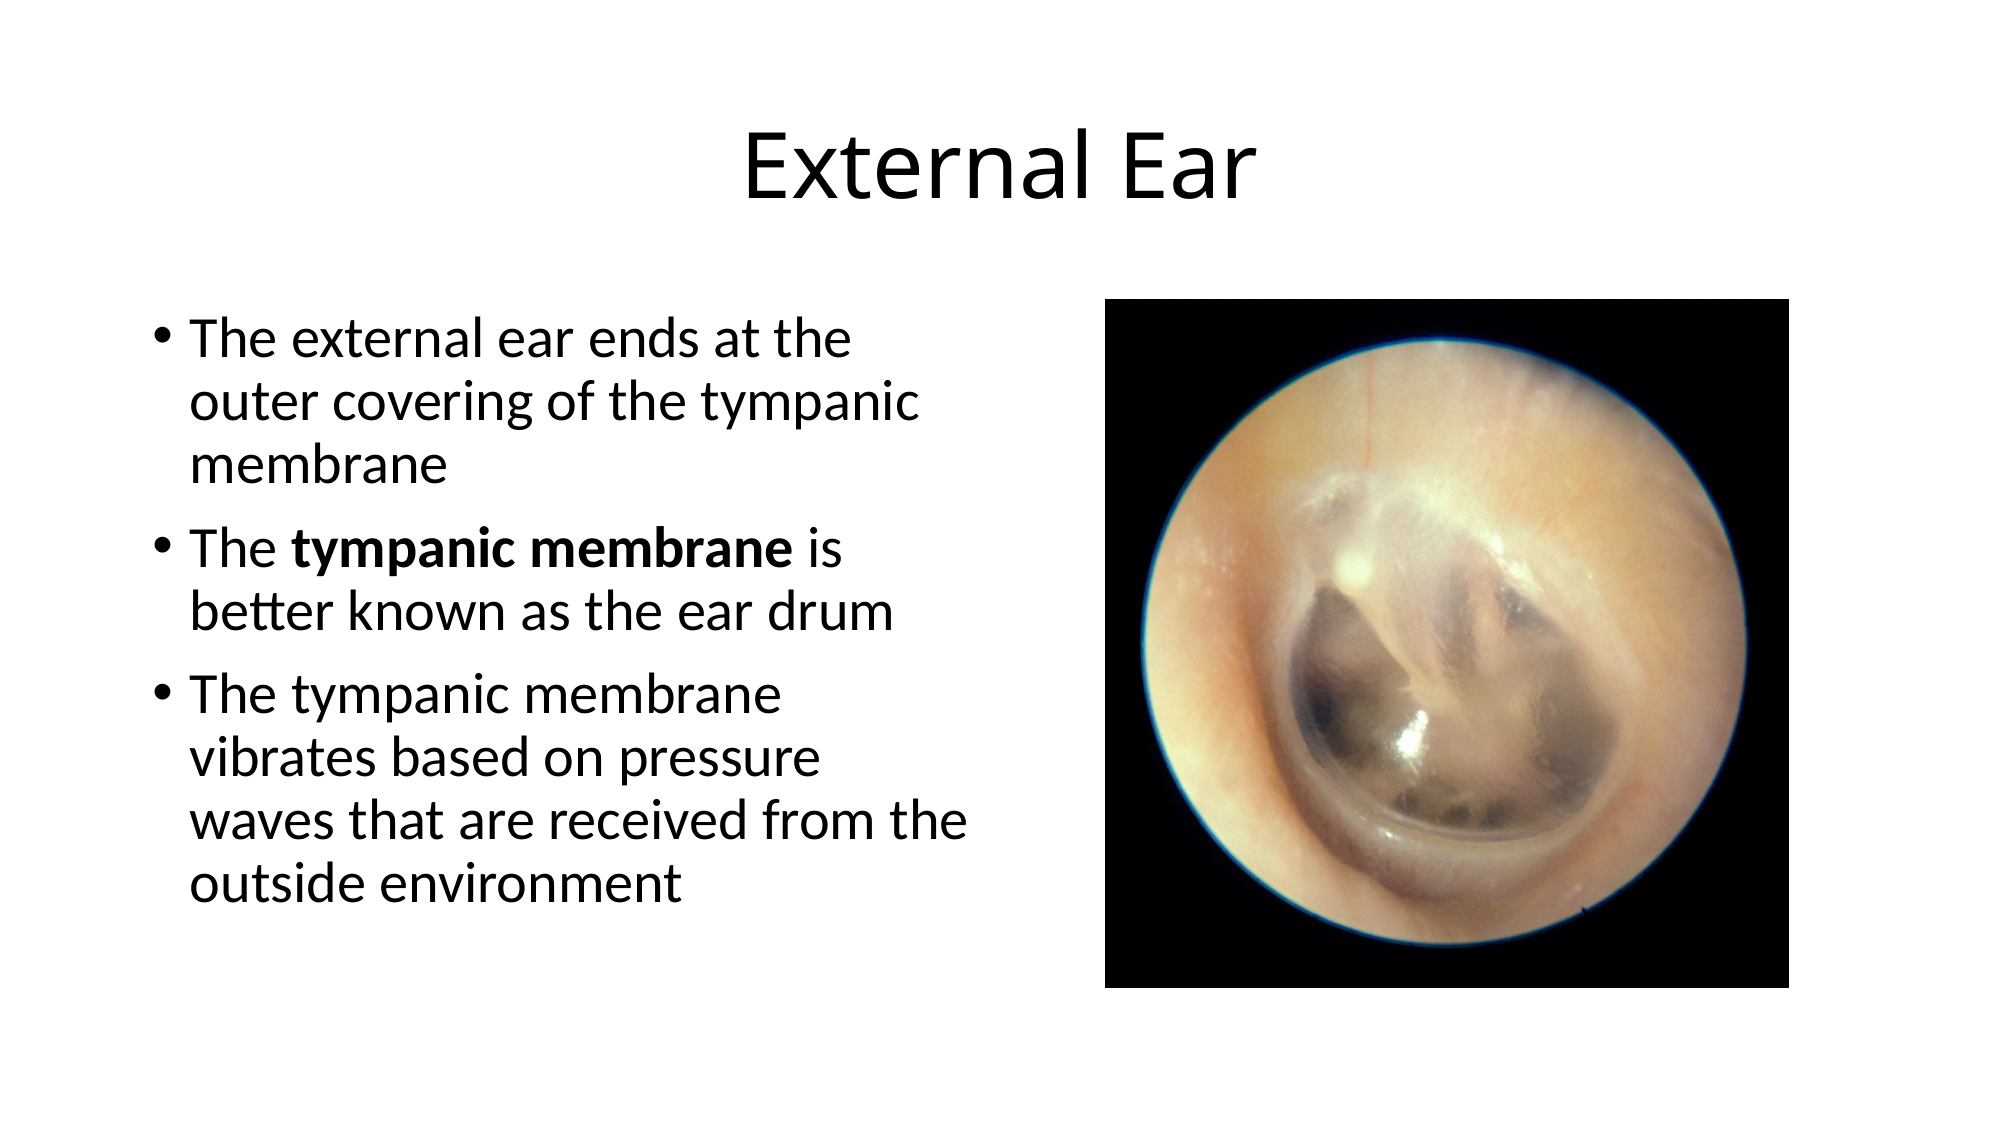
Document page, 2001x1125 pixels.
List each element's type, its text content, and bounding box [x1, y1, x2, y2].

list The external ear ends at the outer covering of the tympanic membrane The tympanic membrane is better known as the ear drum The tympanic membrane vibrates based on pressure waves that are received from the outside environment [137, 299, 988, 1014]
picture [1105, 299, 1789, 988]
title External Ear [137, 59, 1863, 278]
